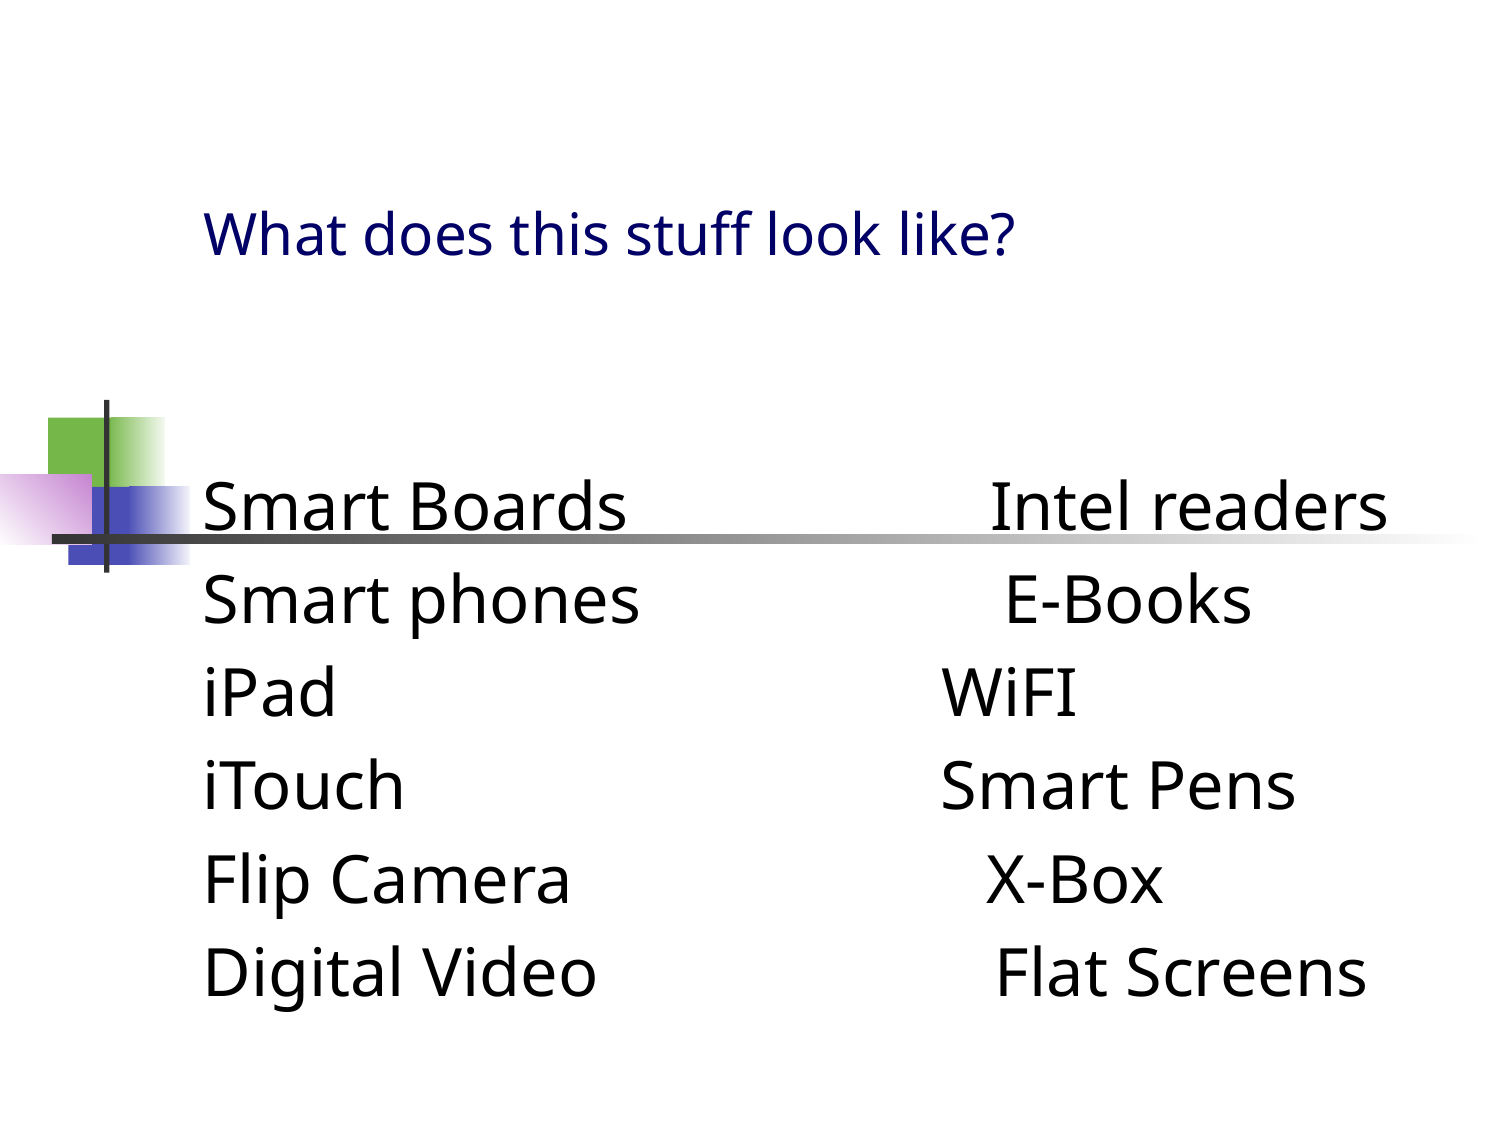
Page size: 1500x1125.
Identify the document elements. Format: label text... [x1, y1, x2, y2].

list Smart Boards Intel readers Smart phones E-Books iPad WiFI iTouch Smart Pens Flip Camera X-Box Digital Video Flat Screens [187, 362, 1463, 1038]
title What does this stuff look like? [188, 34, 1468, 276]
